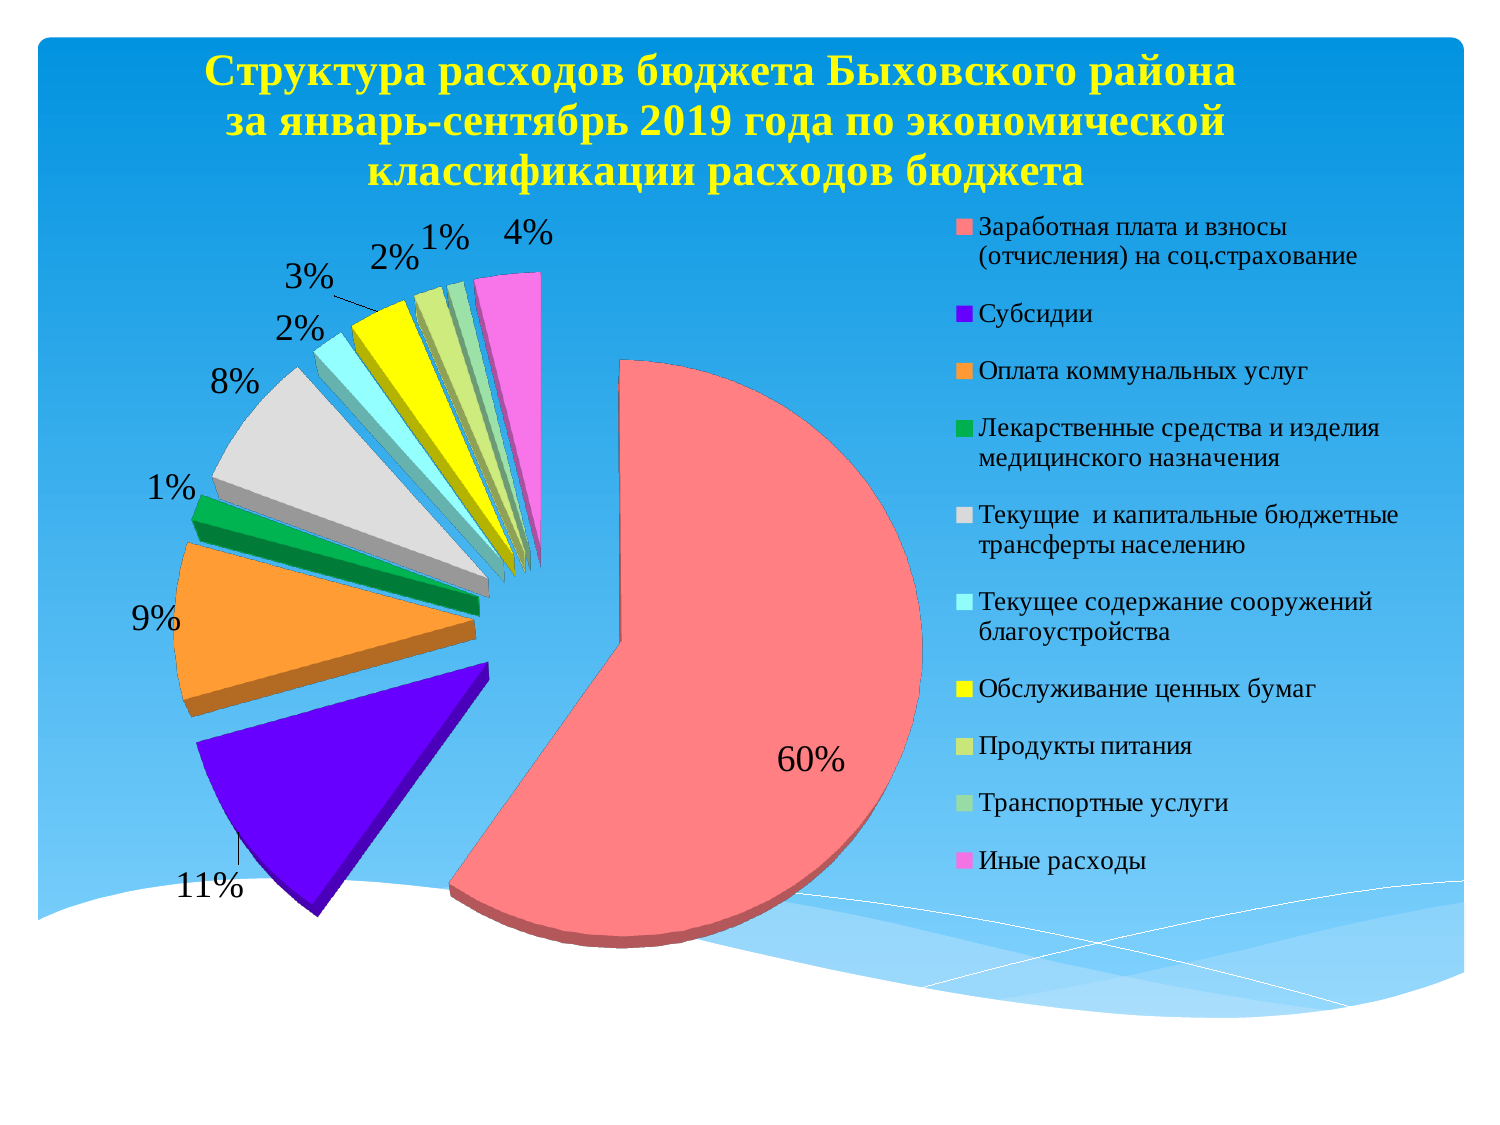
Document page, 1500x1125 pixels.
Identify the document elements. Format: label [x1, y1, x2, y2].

chart [64, 18, 1471, 1095]
